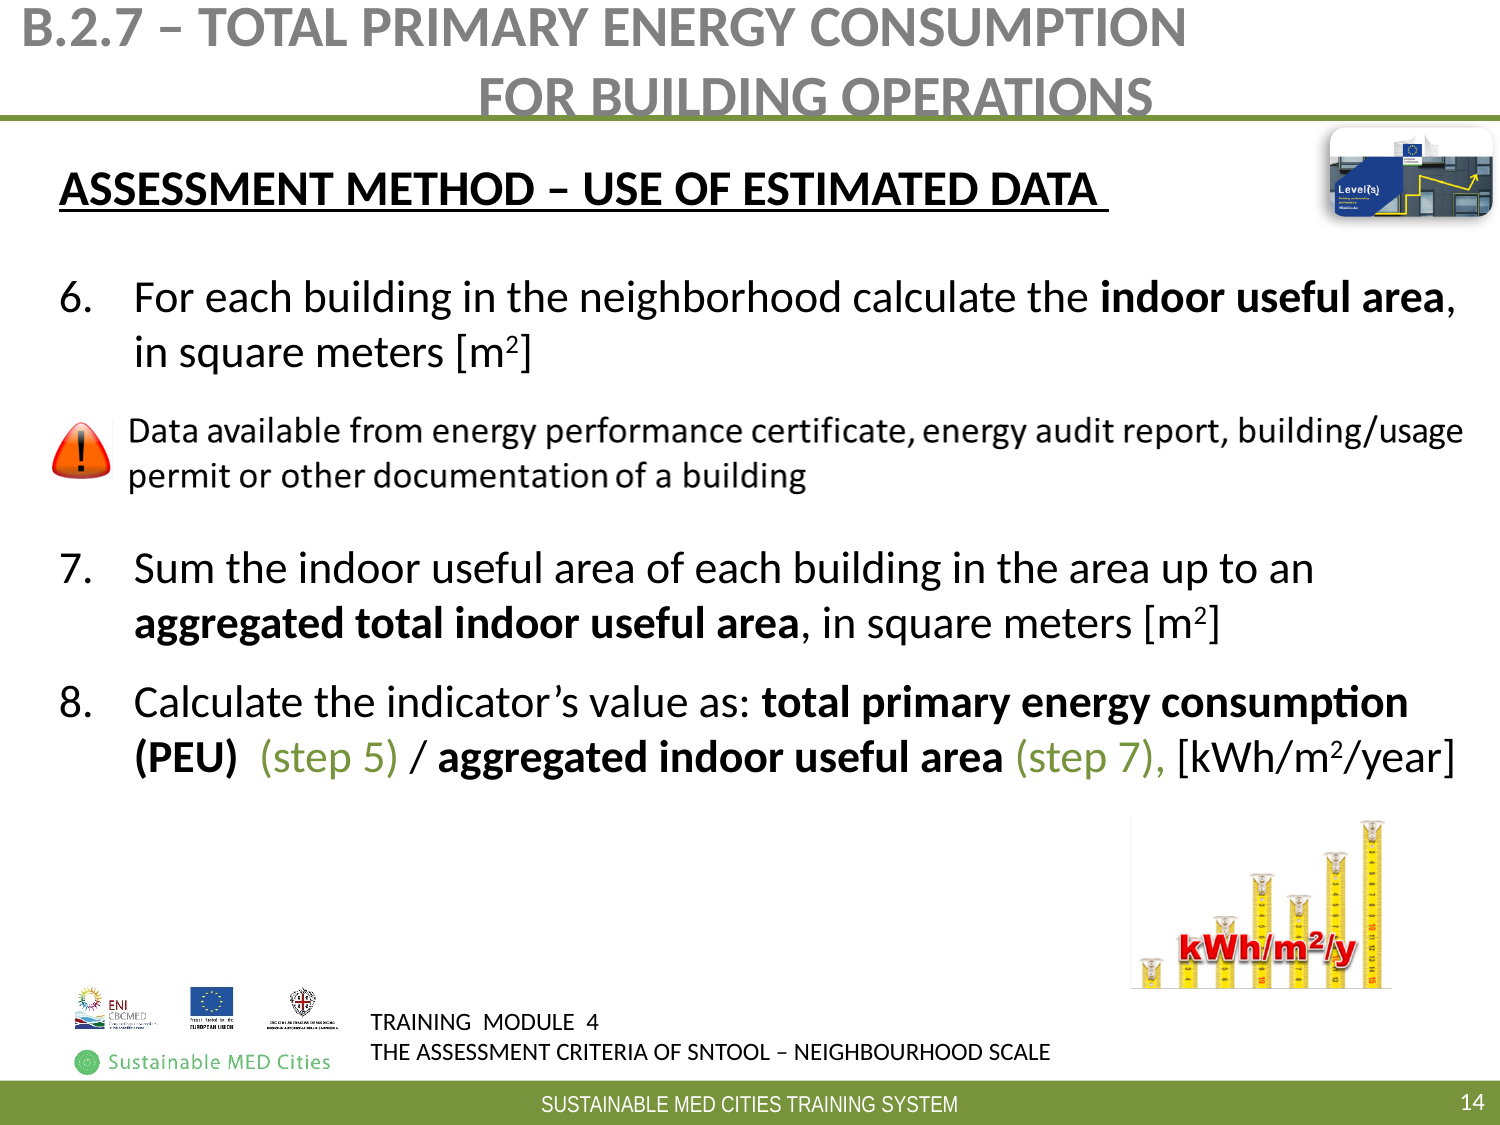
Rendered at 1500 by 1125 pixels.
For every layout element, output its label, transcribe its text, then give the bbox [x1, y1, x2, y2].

text_box ASSESSMENT METHOD – USE OF ESTIMATED DATA [43, 147, 1331, 235]
picture [1100, 814, 1434, 997]
picture [1329, 127, 1493, 217]
title B.2.7 – TOTAL PRIMARY ENERGY CONSUMPTION FOR BUILDING OPERATIONS [0, 0, 1500, 117]
slide_number 14 [1149, 1078, 1500, 1123]
text_box For each building in the neighborhood calculate the indoor useful area, in square meters [m2] Sum the indoor useful area of each building in the area up to an aggregated total indoor useful area, in square meters [m2] Calculate the indicator’s value as: total primary energy consumption (PEU) (step 5) / aggregated indoor useful area (step 7), [kWh/m2/year] [43, 224, 1484, 774]
picture [50, 393, 1493, 522]
picture [62, 978, 356, 1080]
